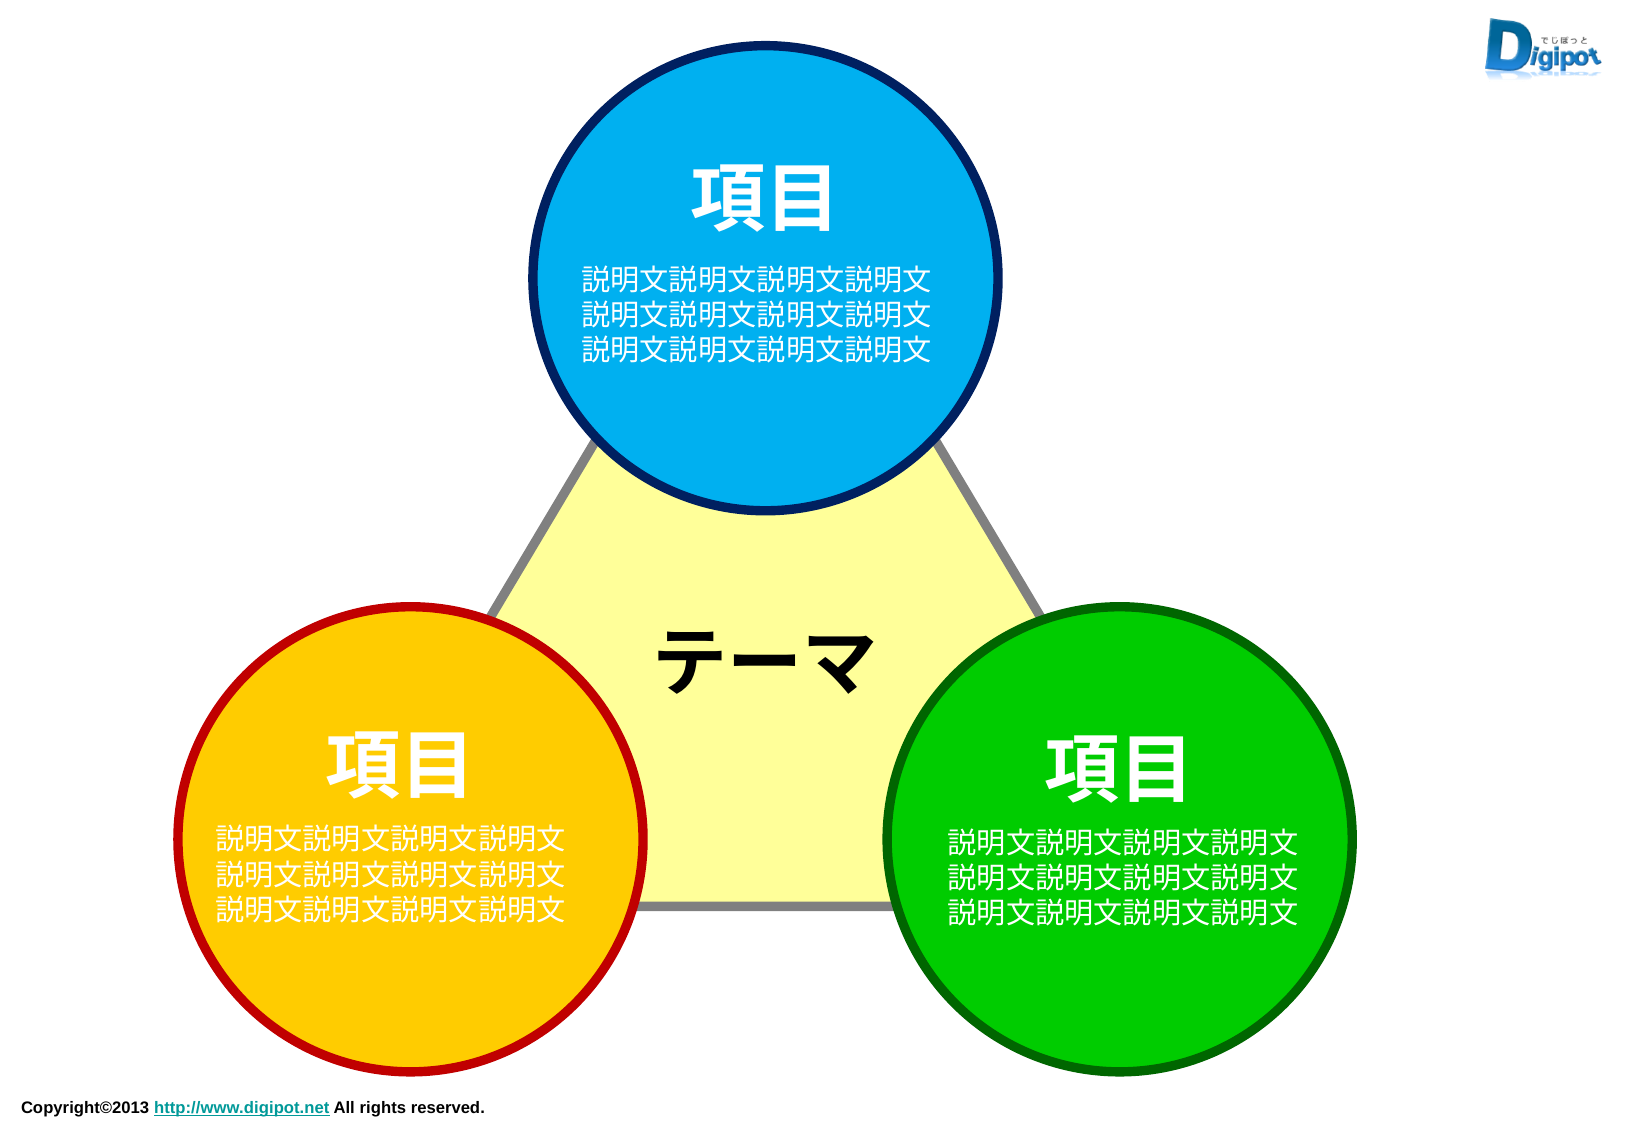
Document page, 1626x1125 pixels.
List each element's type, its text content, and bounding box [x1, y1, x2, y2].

text_box [887, 606, 1353, 1072]
picture [1485, 18, 1602, 82]
text_box 項目 [310, 710, 490, 813]
text_box 説明文説明文説明文説明文説明文説明文説明文説明文説明文説明文説明文説明文 [566, 254, 967, 374]
text_box [532, 45, 999, 511]
text_box テーマ [638, 606, 893, 712]
text_box 項目 [1029, 714, 1210, 817]
text_box [177, 606, 644, 1072]
text_box 説明文説明文説明文説明文説明文説明文説明文説明文説明文説明文説明文説明文 [932, 817, 1333, 938]
text_box 項目 [675, 143, 856, 249]
text_box 説明文説明文説明文説明文説明文説明文説明文説明文説明文説明文説明文説明文 [200, 813, 601, 934]
text_box [488, 439, 1042, 907]
